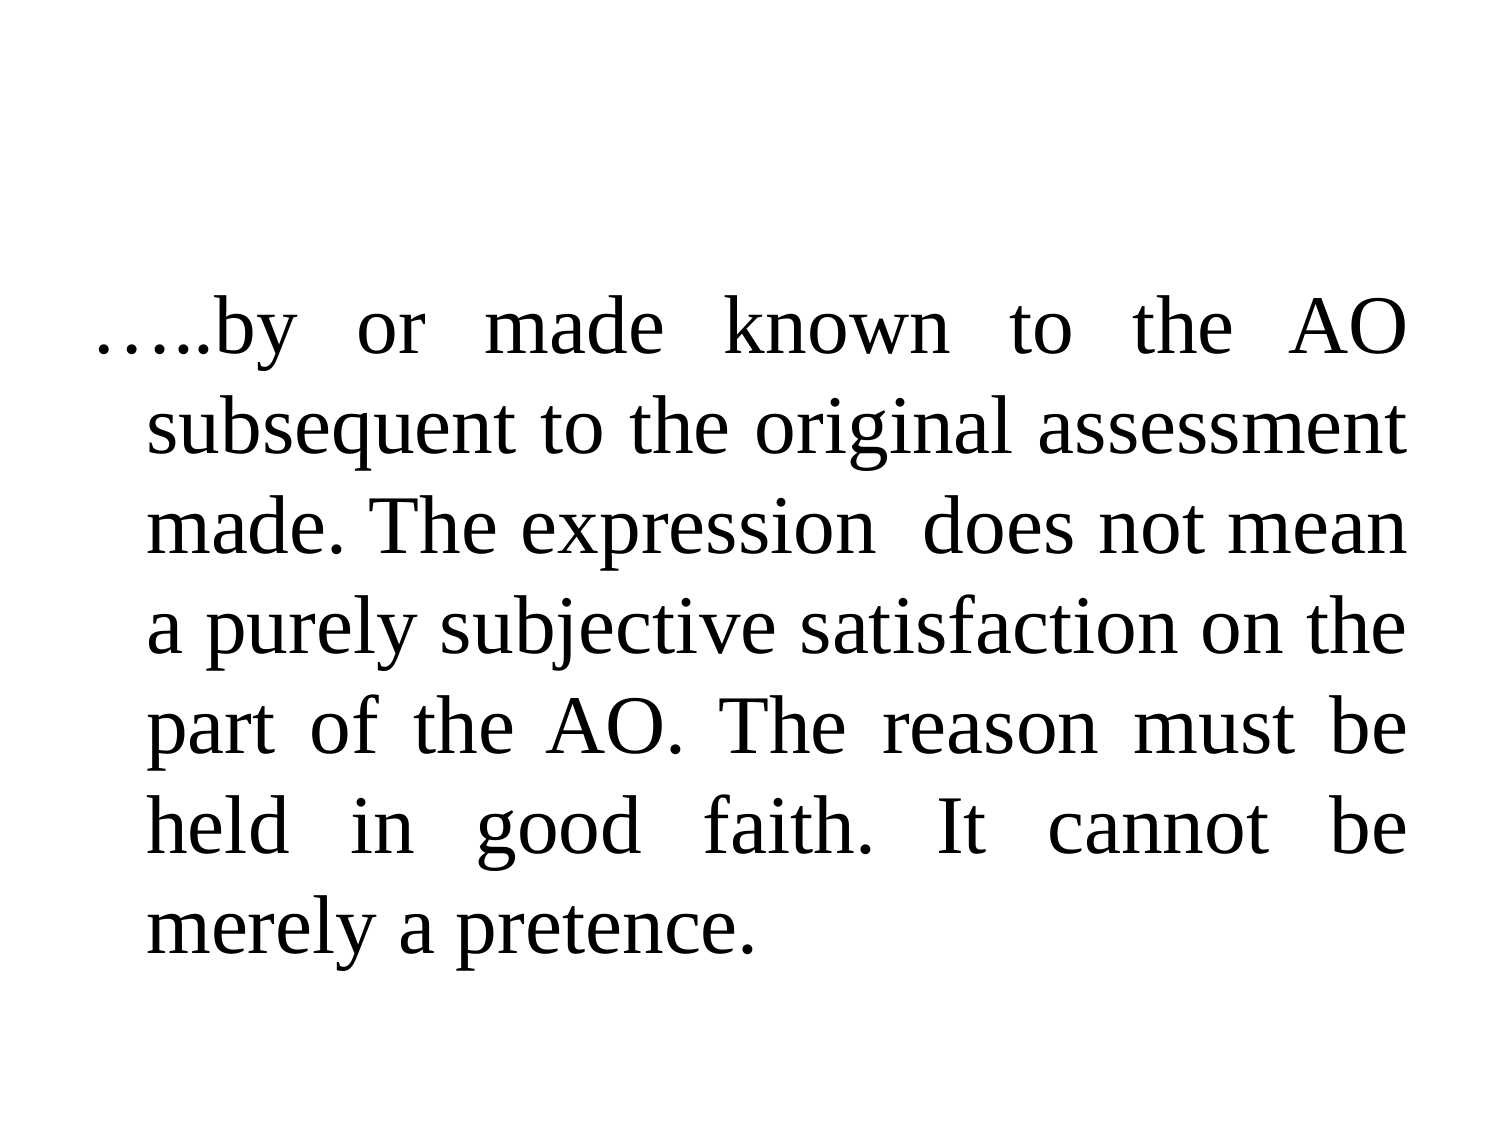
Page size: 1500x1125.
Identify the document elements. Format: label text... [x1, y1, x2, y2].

list …..by or made known to the AO subsequent to the original assessment made. The expression does not mean a purely subjective satisfaction on the part of the AO. The reason must be held in good faith. It cannot be merely a pretence. [75, 262, 1425, 1005]
